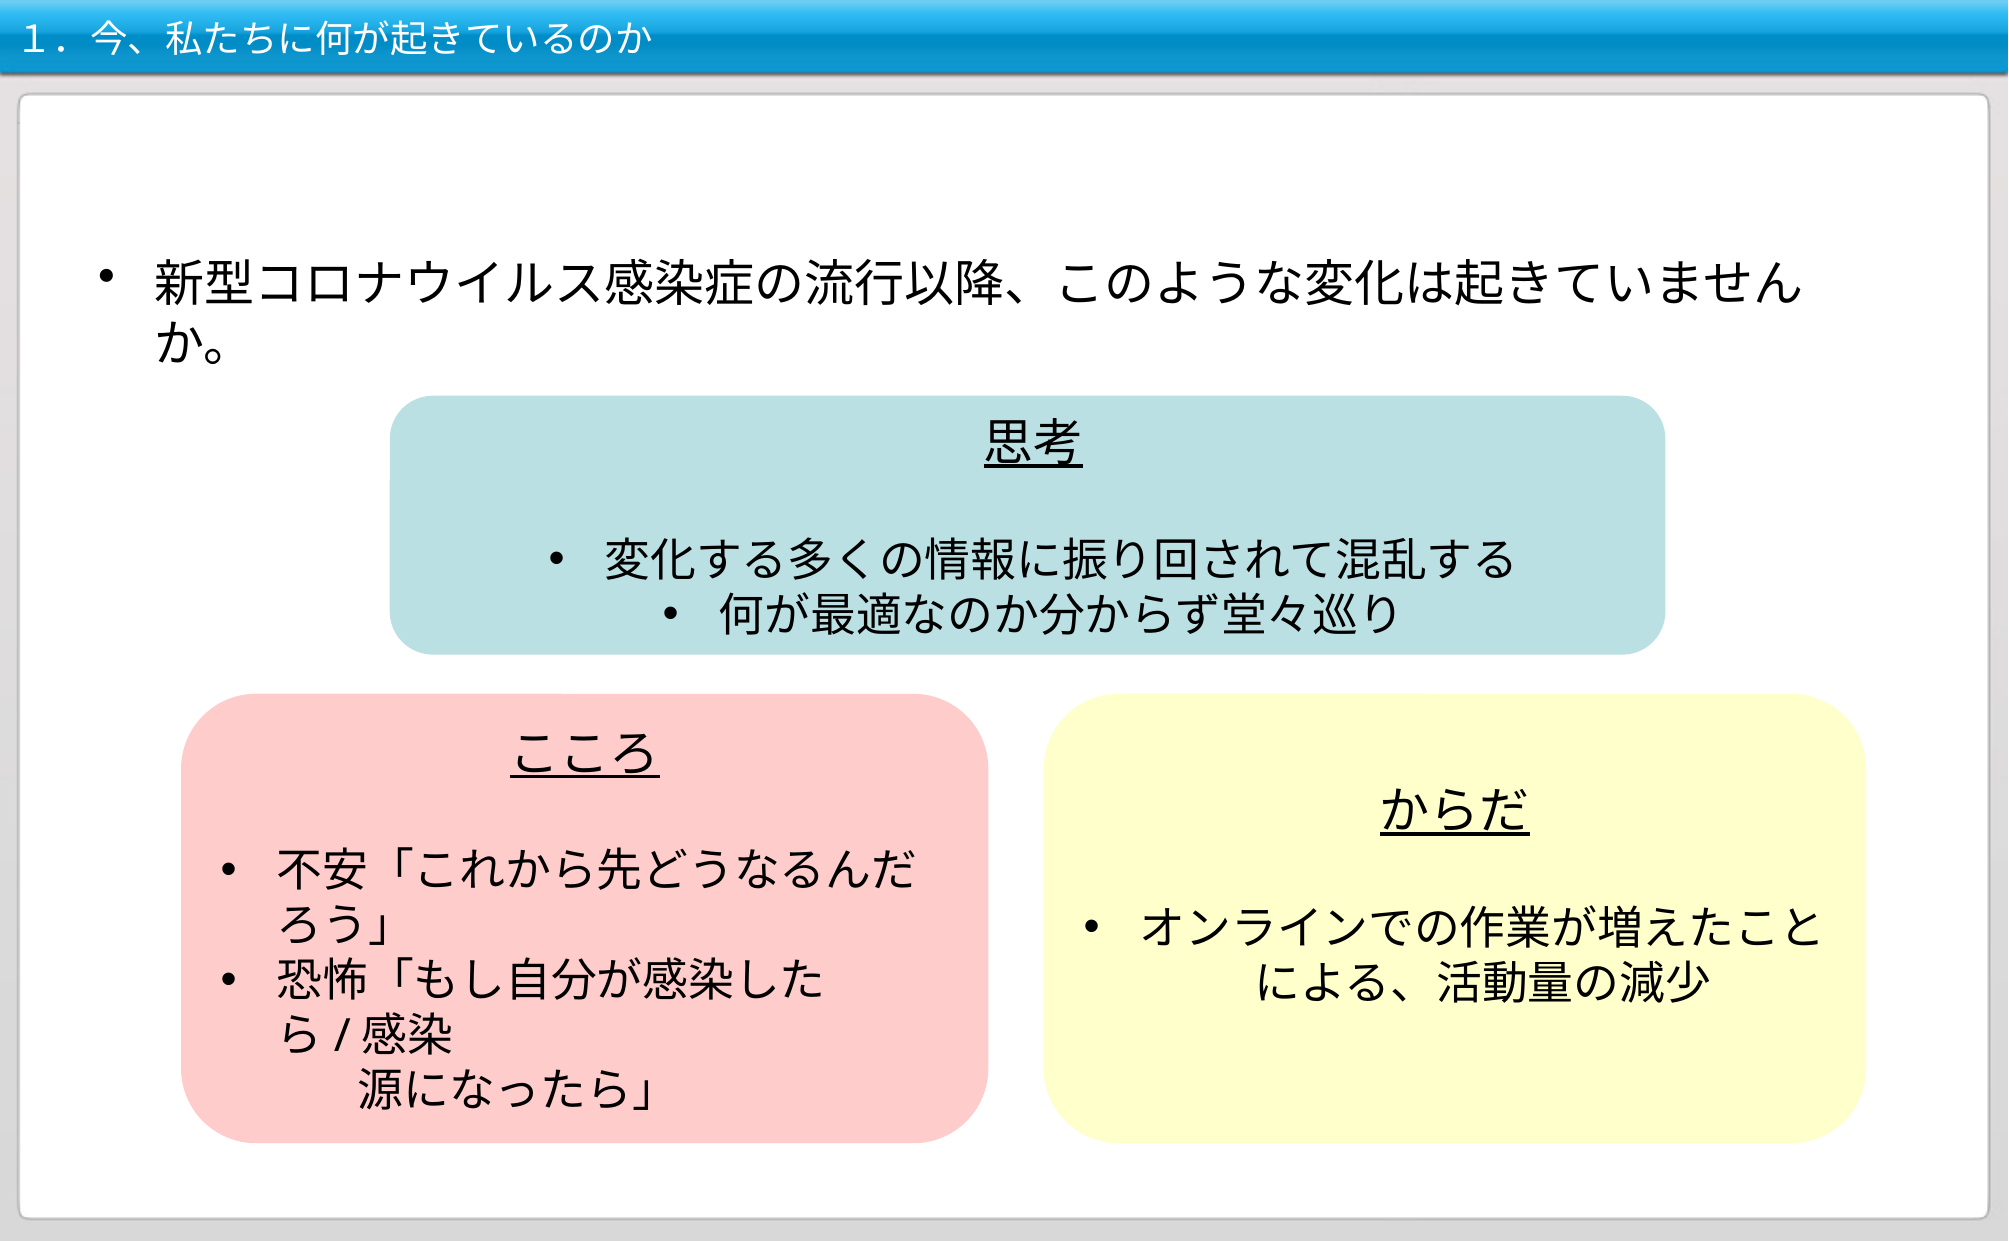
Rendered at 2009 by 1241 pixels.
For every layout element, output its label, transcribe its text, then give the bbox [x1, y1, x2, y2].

title １．今、私たちに何が起きているのか [0, 0, 2008, 76]
picture [0, 76, 2008, 1241]
list 新型コロナウイルス感染症の流行以降、このような変化は起きていませんか。 [39, 122, 1961, 1187]
text_box 思考 変化する多くの情報に振り回されて混乱する 何が最適なのか分からず堂々巡り [387, 393, 1668, 657]
text_box からだ オンラインでの作業が増えたことによる、活動量の減少 [1041, 691, 1869, 1146]
text_box こころ 不安「これから先どうなるんだろう」 恐怖「もし自分が感染したら/感染 源になったら」 [178, 691, 991, 1146]
